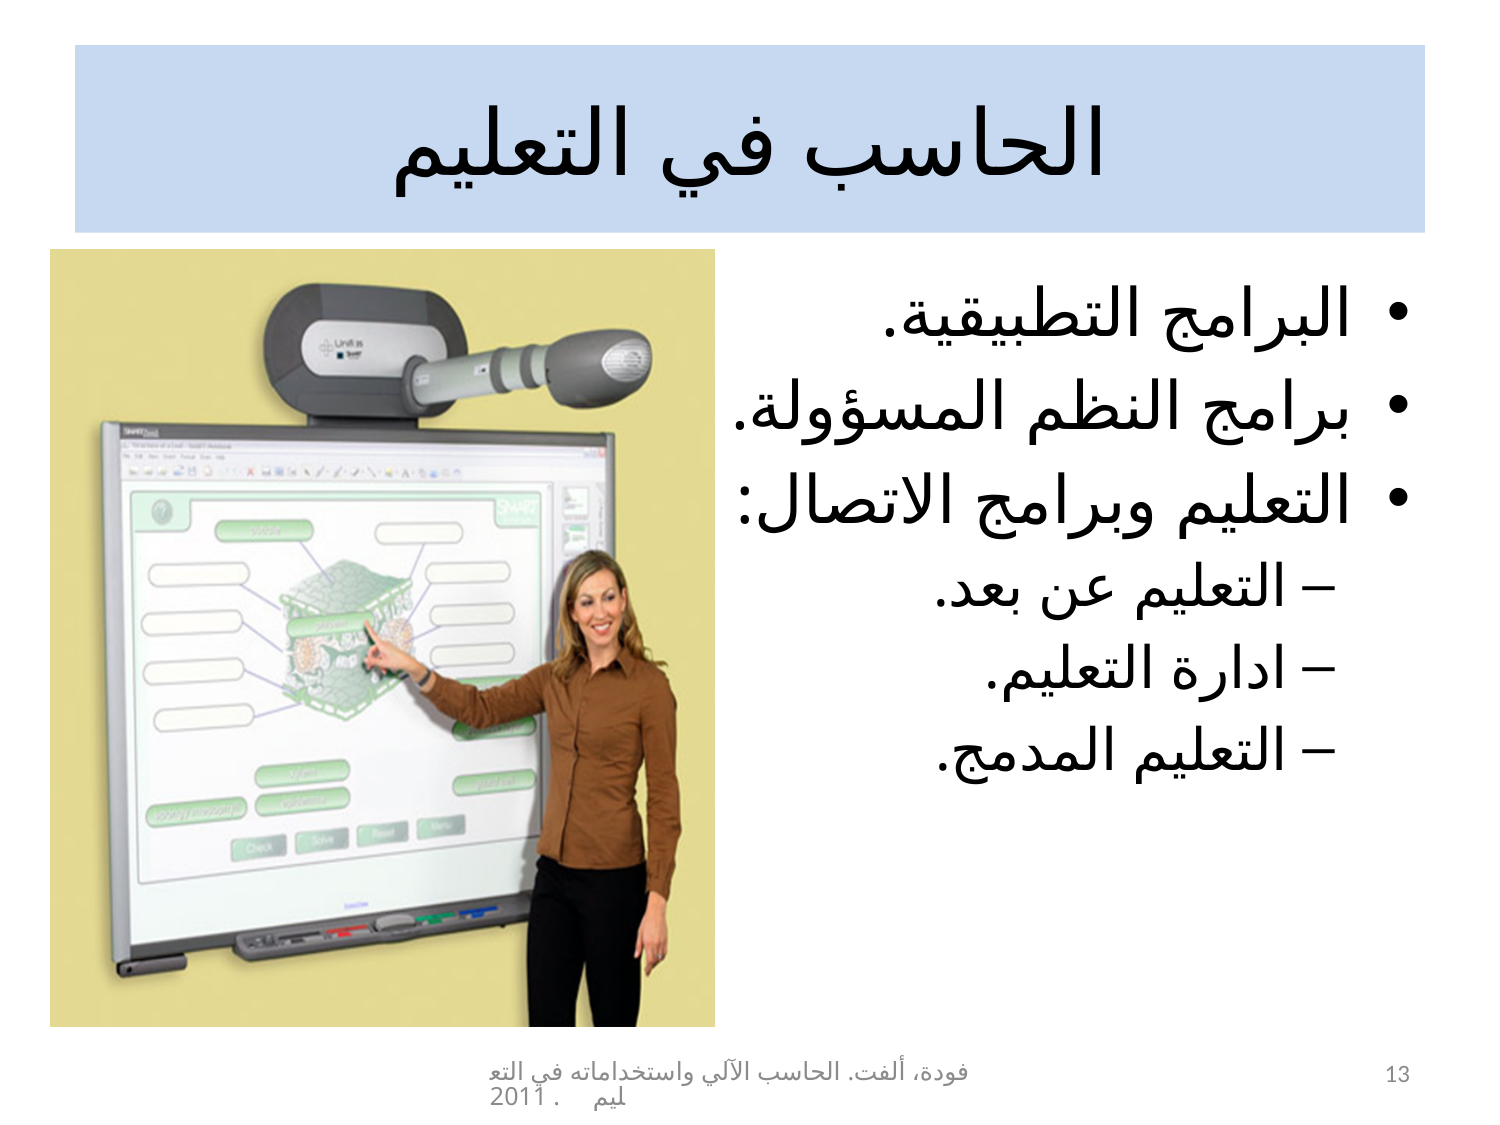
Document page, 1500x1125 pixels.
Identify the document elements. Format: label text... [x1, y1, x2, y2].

footer فودة، ألفت. الحاسب الآلي واستخداماته في التعليم. 2011 [474, 1042, 988, 1103]
title الحاسب في التعليم [75, 45, 1425, 233]
list البرامج التطبيقية. برامج النظم المسؤولة. التعليم وبرامج الاتصال: التعليم عن بعد. ادارة التعليم. التعليم المدمج. [718, 262, 1425, 1005]
slide_number 13 [1074, 1042, 1425, 1103]
picture [49, 249, 715, 1027]
